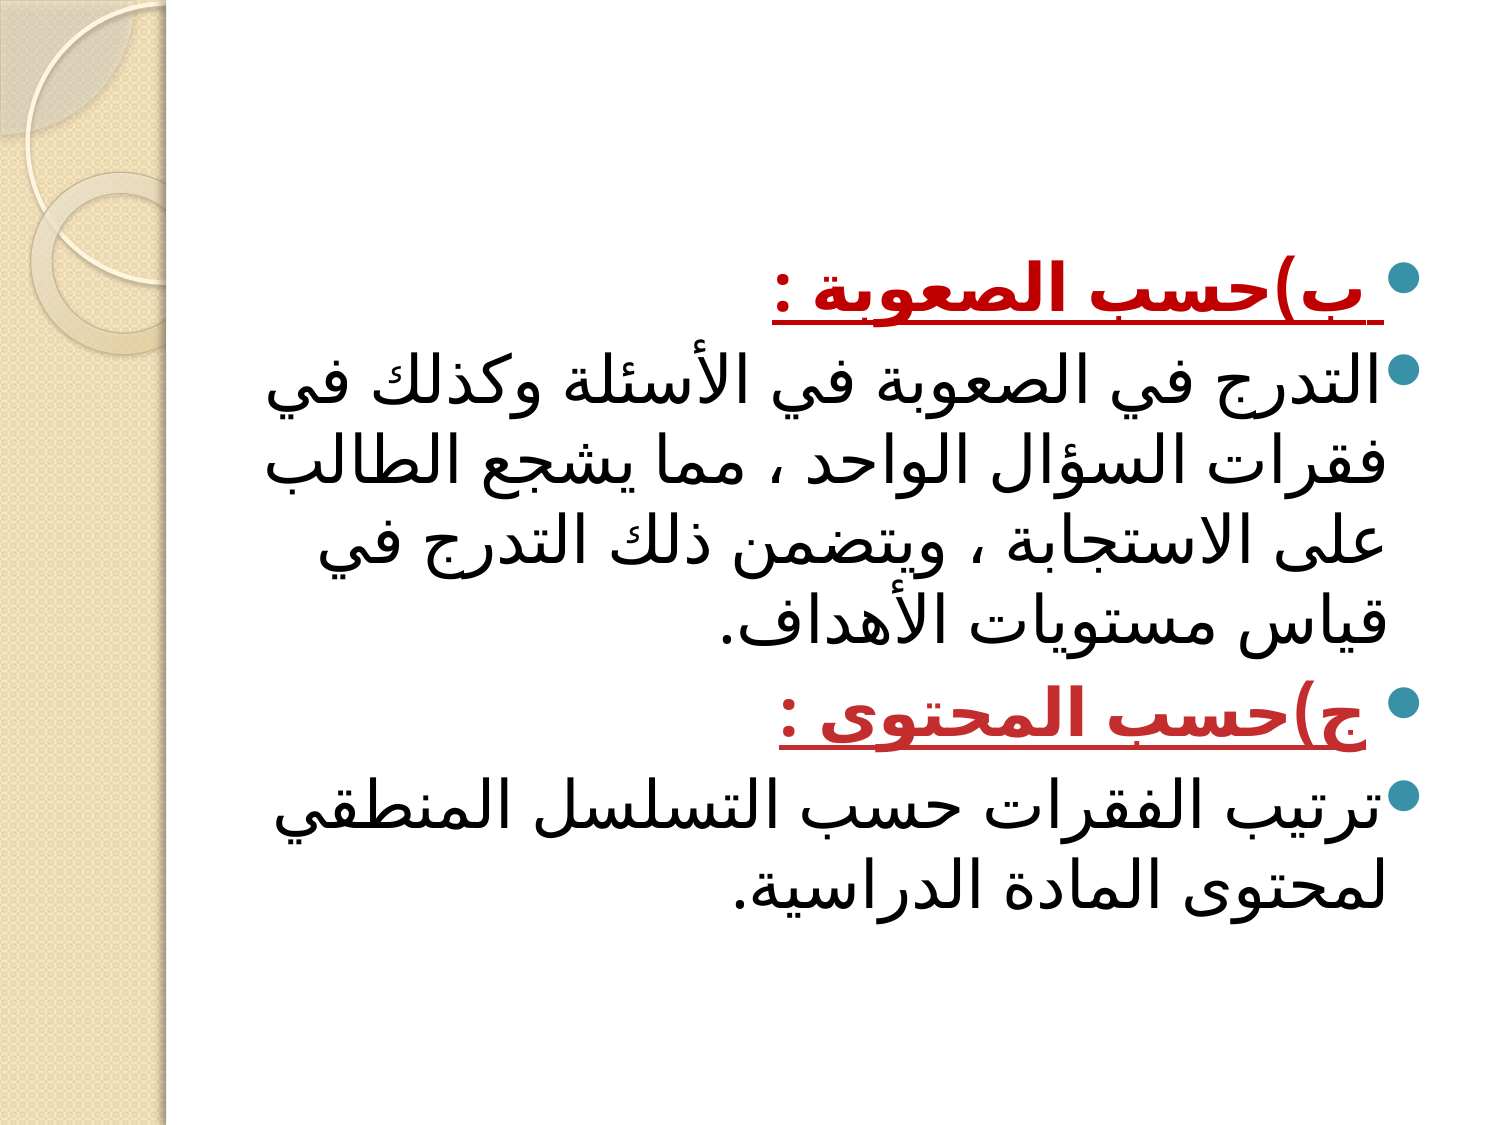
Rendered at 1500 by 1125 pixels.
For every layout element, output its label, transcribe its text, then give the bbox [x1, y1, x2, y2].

list ب)حسب الصعوبة : التدرج في الصعوبة في الأسئلة وكذلك في فقرات السؤال الواحد ، مما يشجع الطالب على الاستجابة ، ويتضمن ذلك التدرج في قياس مستويات الأهداف. ج)حسب المحتوى : ترتيب الفقرات حسب التسلسل المنطقي لمحتوى المادة الدراسية. [235, 237, 1466, 1025]
